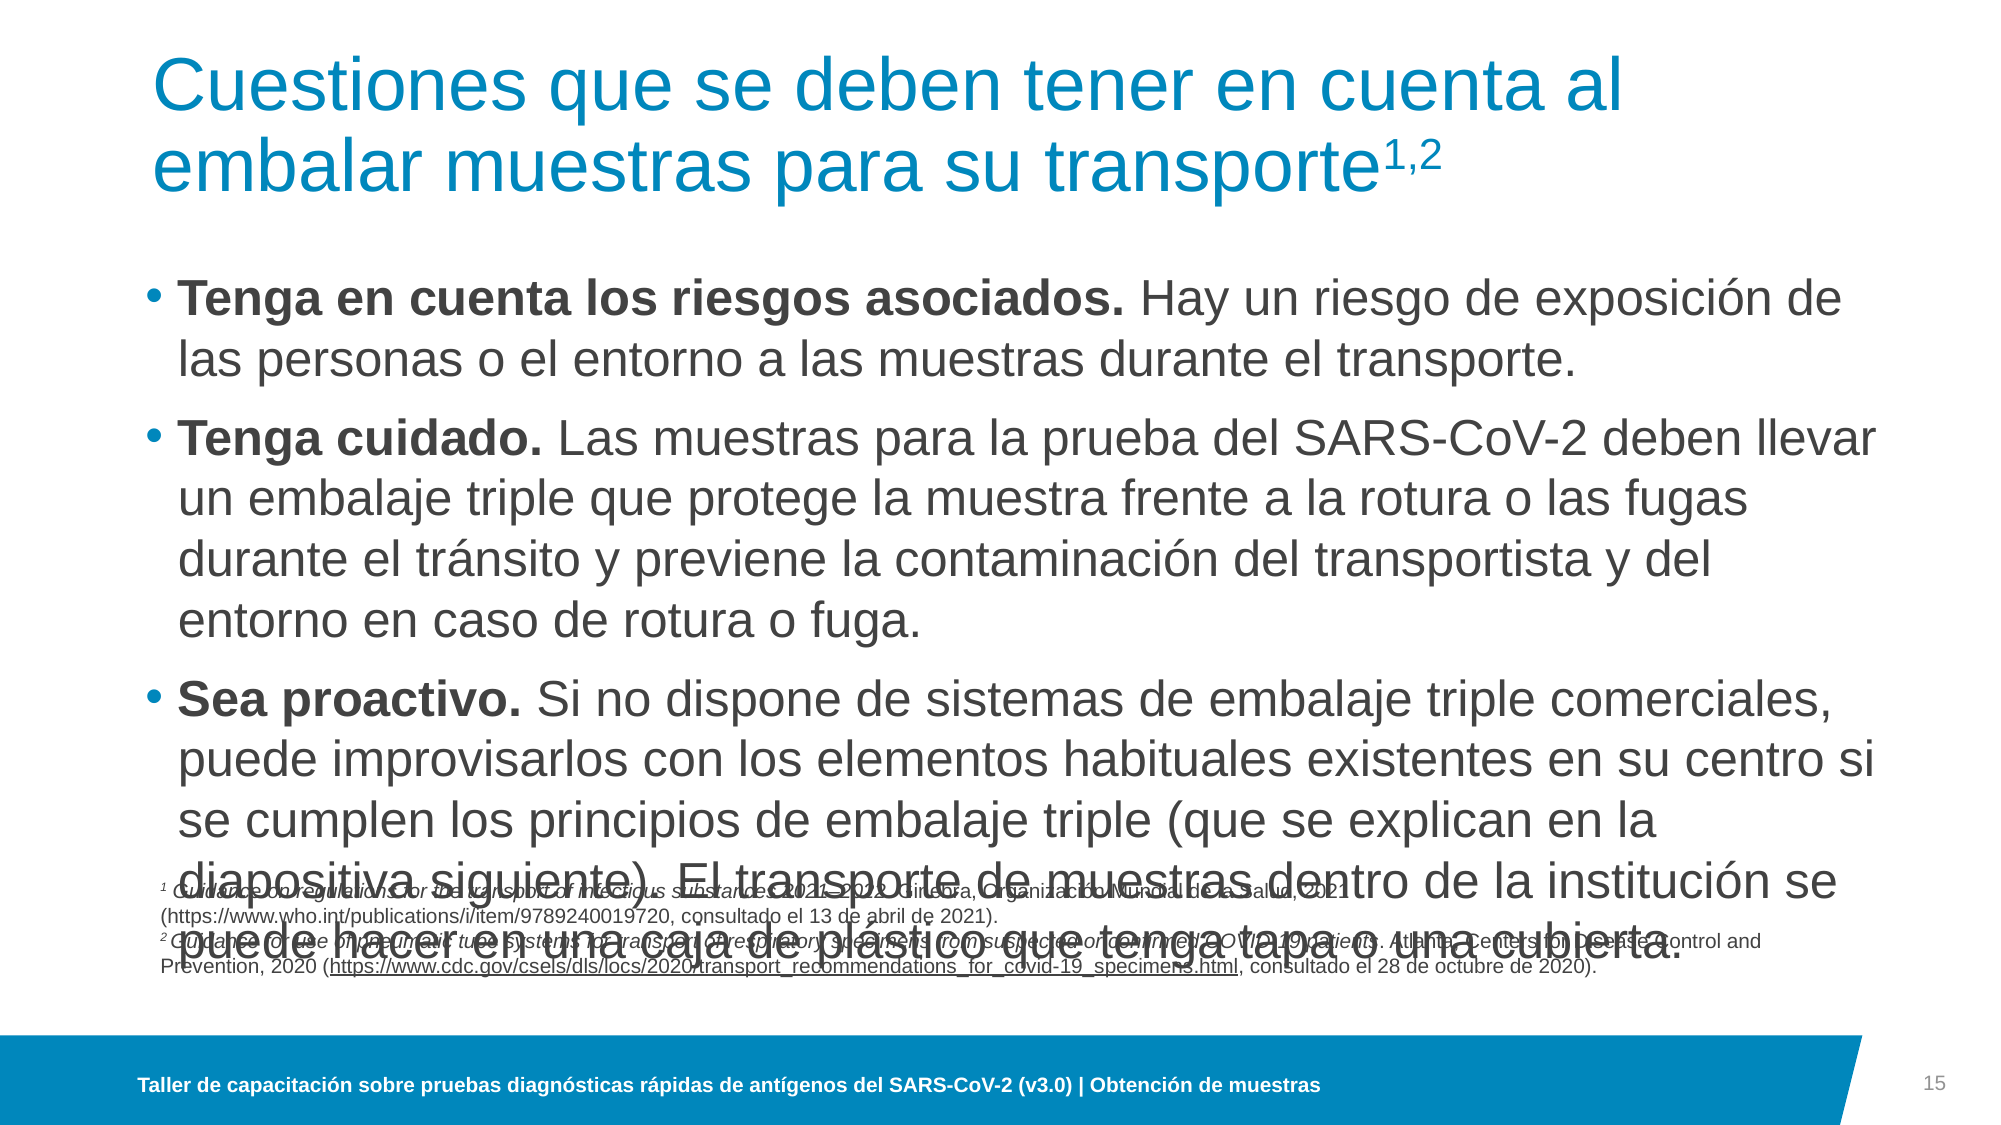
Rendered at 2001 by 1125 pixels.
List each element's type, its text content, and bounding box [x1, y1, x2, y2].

title Cuestiones que se deben tener en cuenta al embalar muestras para su transporte1,2 [152, 53, 1878, 208]
text_box 1 Guidance on regulations for the transport of infectious substances 2021–2022. Ginebra, Organización Mundial de la Salud, 2021 (https://www.who.int/publications/i/item/9789240019720, consultado el 13 de abril de 2021). 2 Guidance for use of pneumatic tube systems for transport of respiratory specimens from suspected or confirmed COVID-19 patients. Atlanta, Centers for Disease Control and Prevention, 2020 (https://www.cdc.gov/csels/dls/locs/2020/transport_recommendations_for_covid-19_specimens.html, consultado el 28 de octubre de 2020). [145, 869, 1856, 985]
slide_number 15 [1862, 1035, 1947, 1125]
list Tenga en cuenta los riesgos asociados. Hay un riesgo de exposición de las personas o el entorno a las muestras durante el transporte. Tenga cuidado. Las muestras para la prueba del SARS-CoV-2 deben llevar un embalaje triple que protege la muestra frente a la rotura o las fugas durante el tránsito y previene la contaminación del transportista y del entorno en caso de rotura o fuga. Sea proactivo. Si no dispone de sistemas de embalaje triple comerciales, puede improvisarlos con los elementos habituales existentes en su centro si se cumplen los principios de embalaje triple (que se explican en la diapositiva siguiente). El transporte de muestras dentro de la institución se puede hacer en una caja de plástico que tenga tapa o una cubierta. [130, 257, 1902, 986]
footer Taller de capacitación sobre pruebas diagnósticas rápidas de antígenos del SARS-CoV-2 (v3.0) | Obtención de muestras [137, 1042, 1338, 1125]
